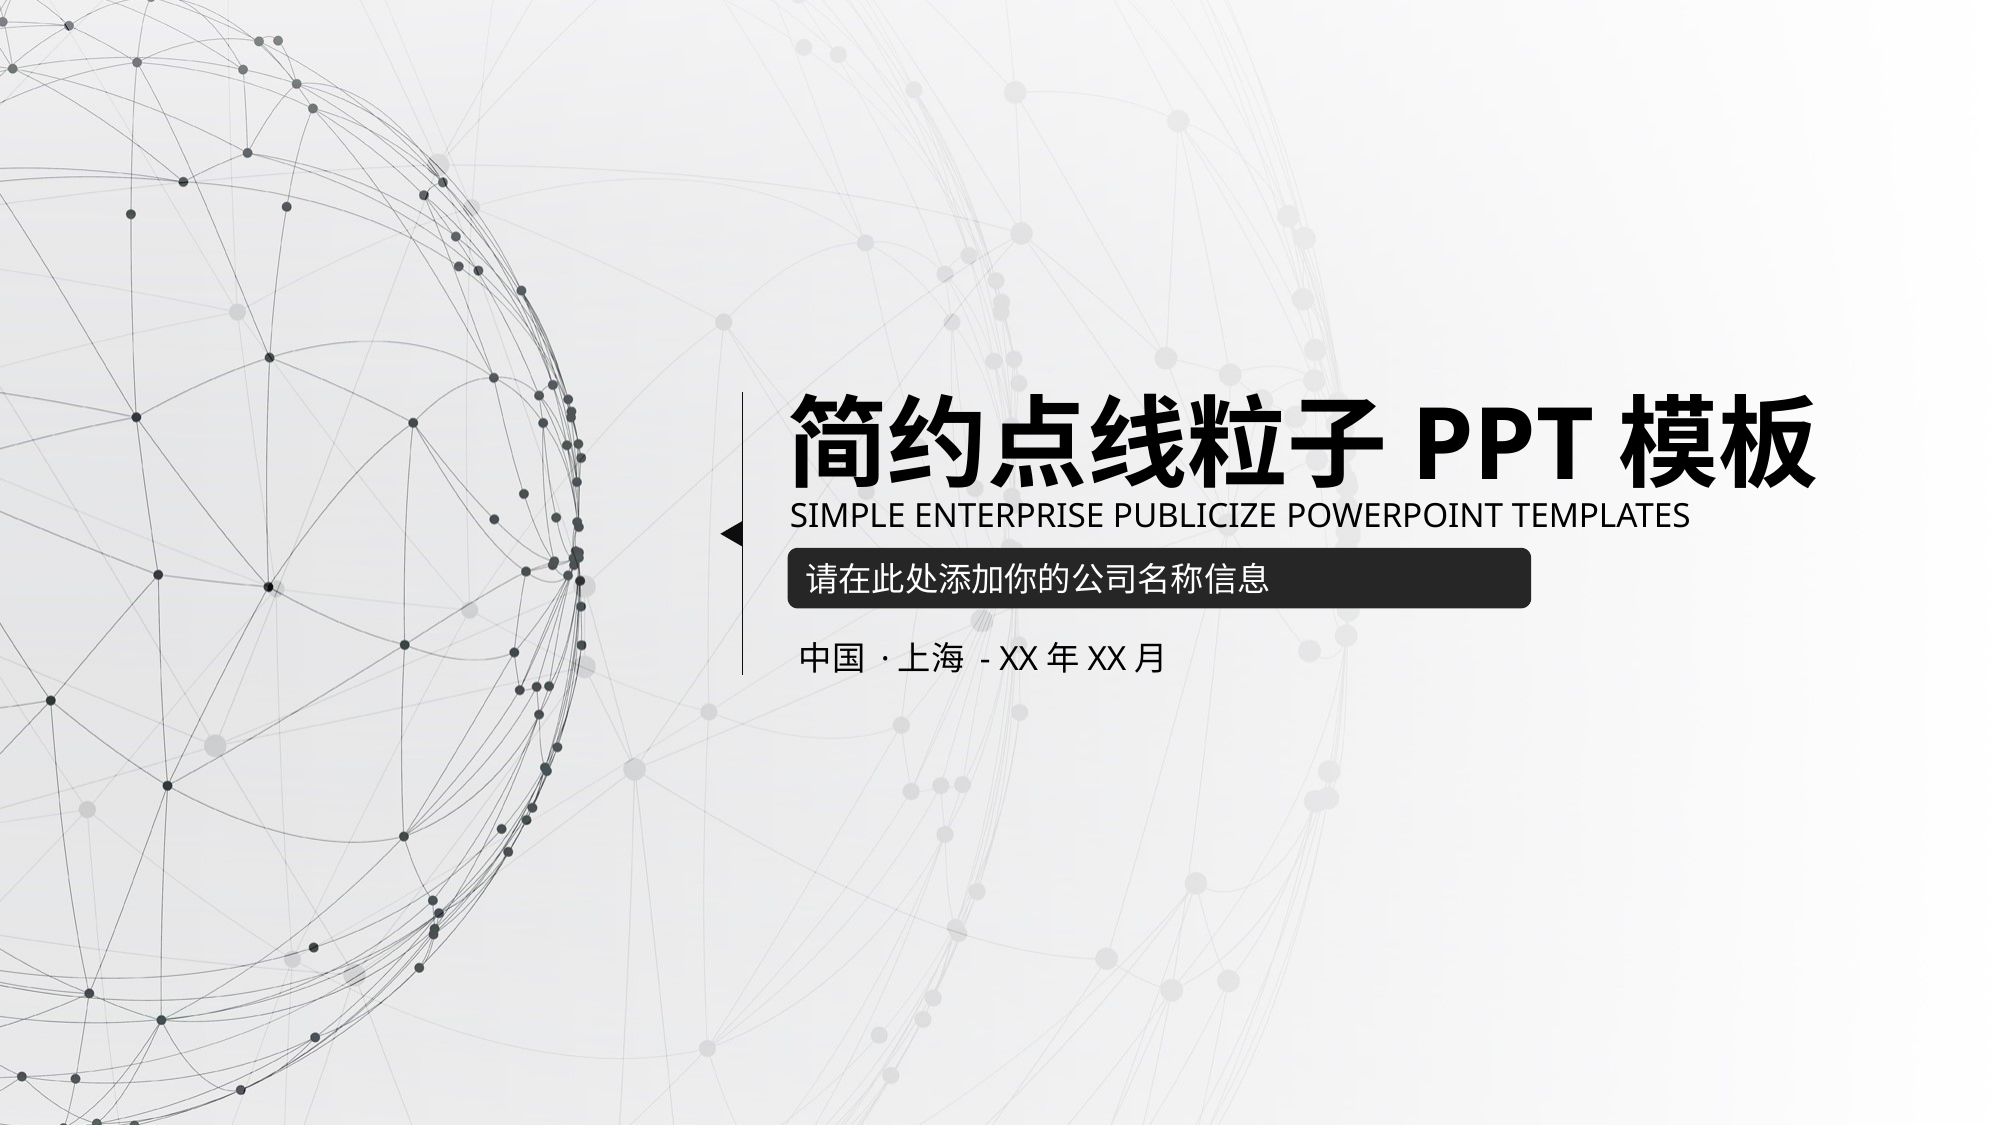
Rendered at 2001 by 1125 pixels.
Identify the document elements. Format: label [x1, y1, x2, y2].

picture [0, 0, 2000, 1125]
text_box [720, 392, 743, 676]
